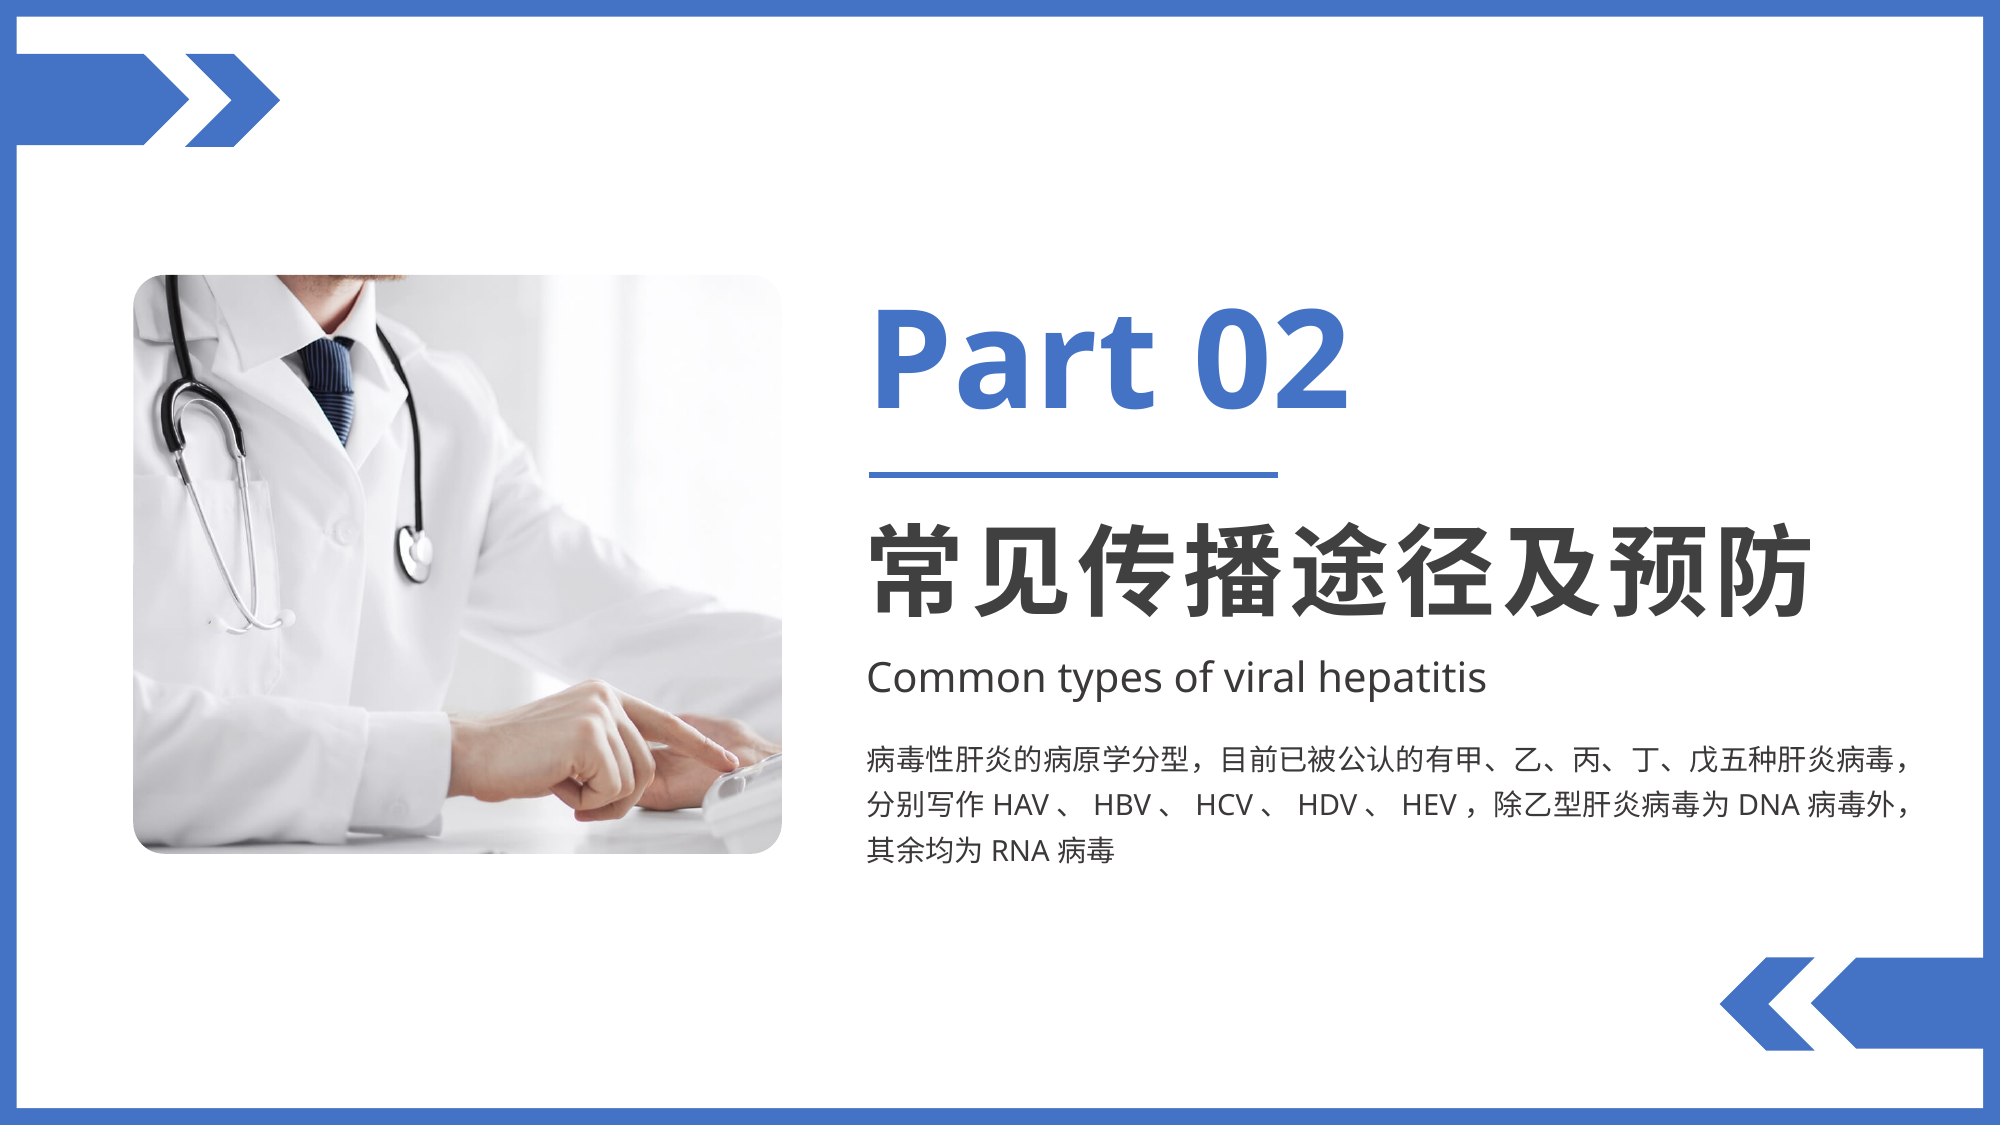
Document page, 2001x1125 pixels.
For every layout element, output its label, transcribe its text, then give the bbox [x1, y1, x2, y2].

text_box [16, 54, 279, 146]
text_box [0, 0, 2000, 1125]
text_box [16, 16, 1984, 1109]
text_box Part 02 [852, 263, 1438, 444]
picture [133, 274, 782, 854]
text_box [850, 515, 1912, 886]
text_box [1721, 958, 1984, 1050]
